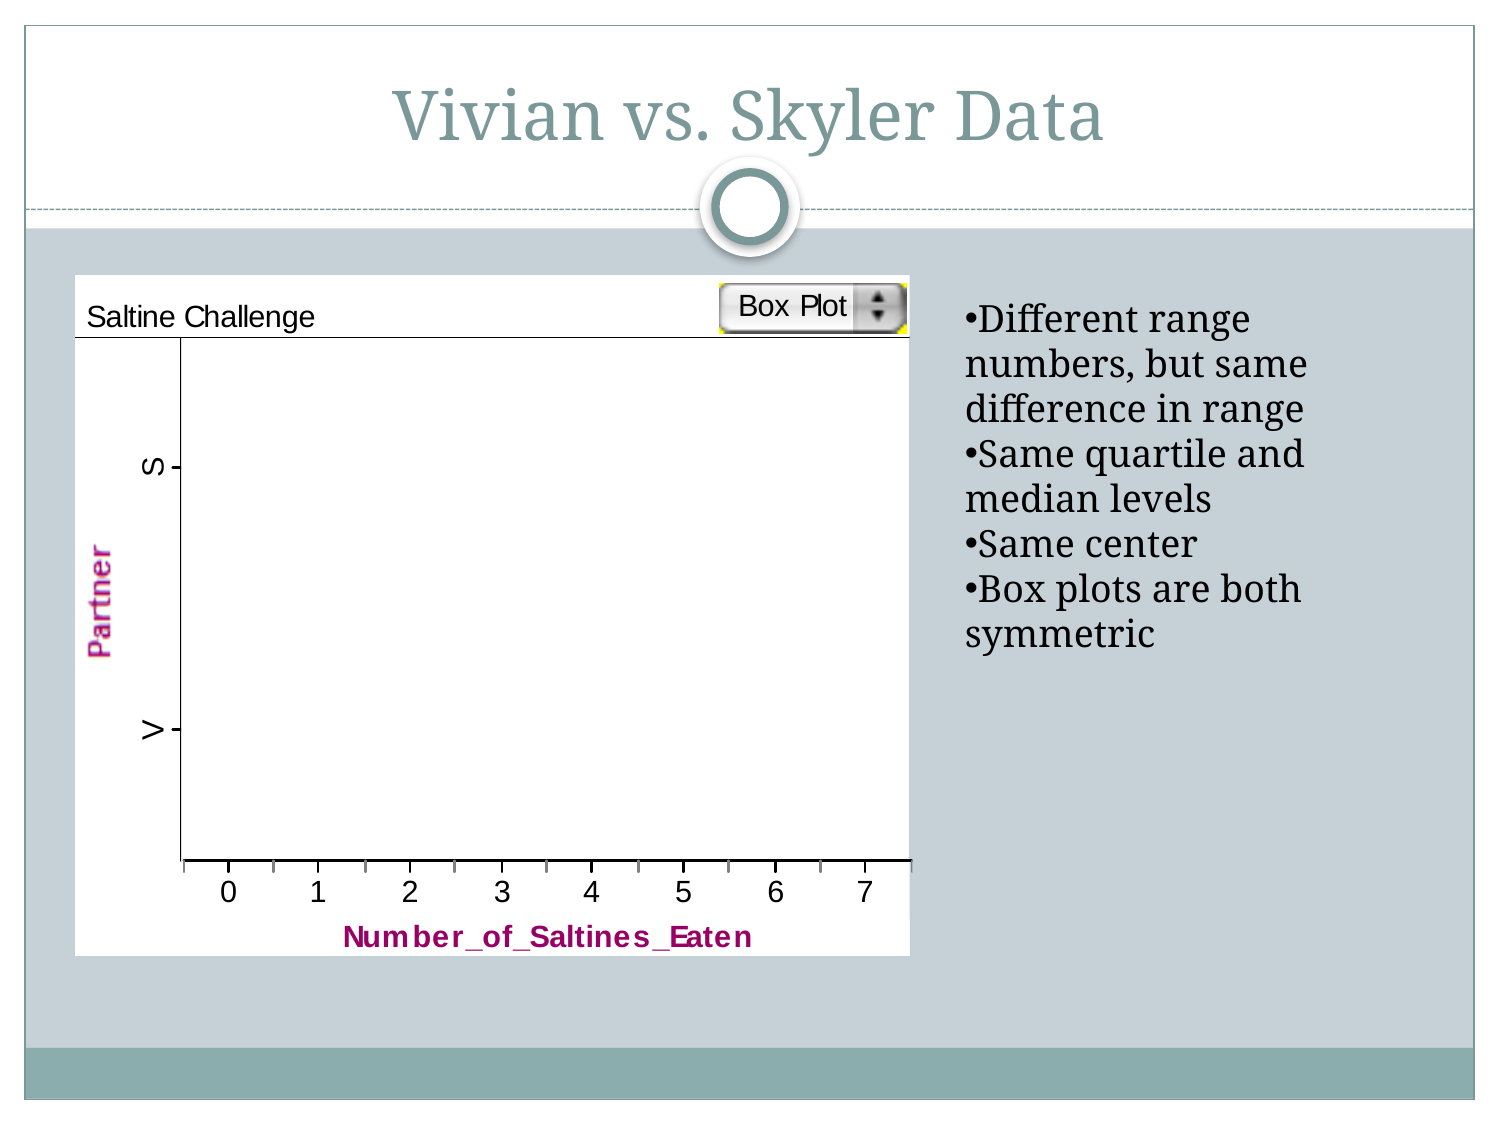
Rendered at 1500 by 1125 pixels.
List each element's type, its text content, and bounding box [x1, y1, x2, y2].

title Vivian vs. Skyler Data [49, 37, 1450, 162]
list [74, 274, 913, 959]
text_box Different range numbers, but same difference in range Same quartile and median levels Same center Box plots are both symmetric [950, 287, 1438, 708]
